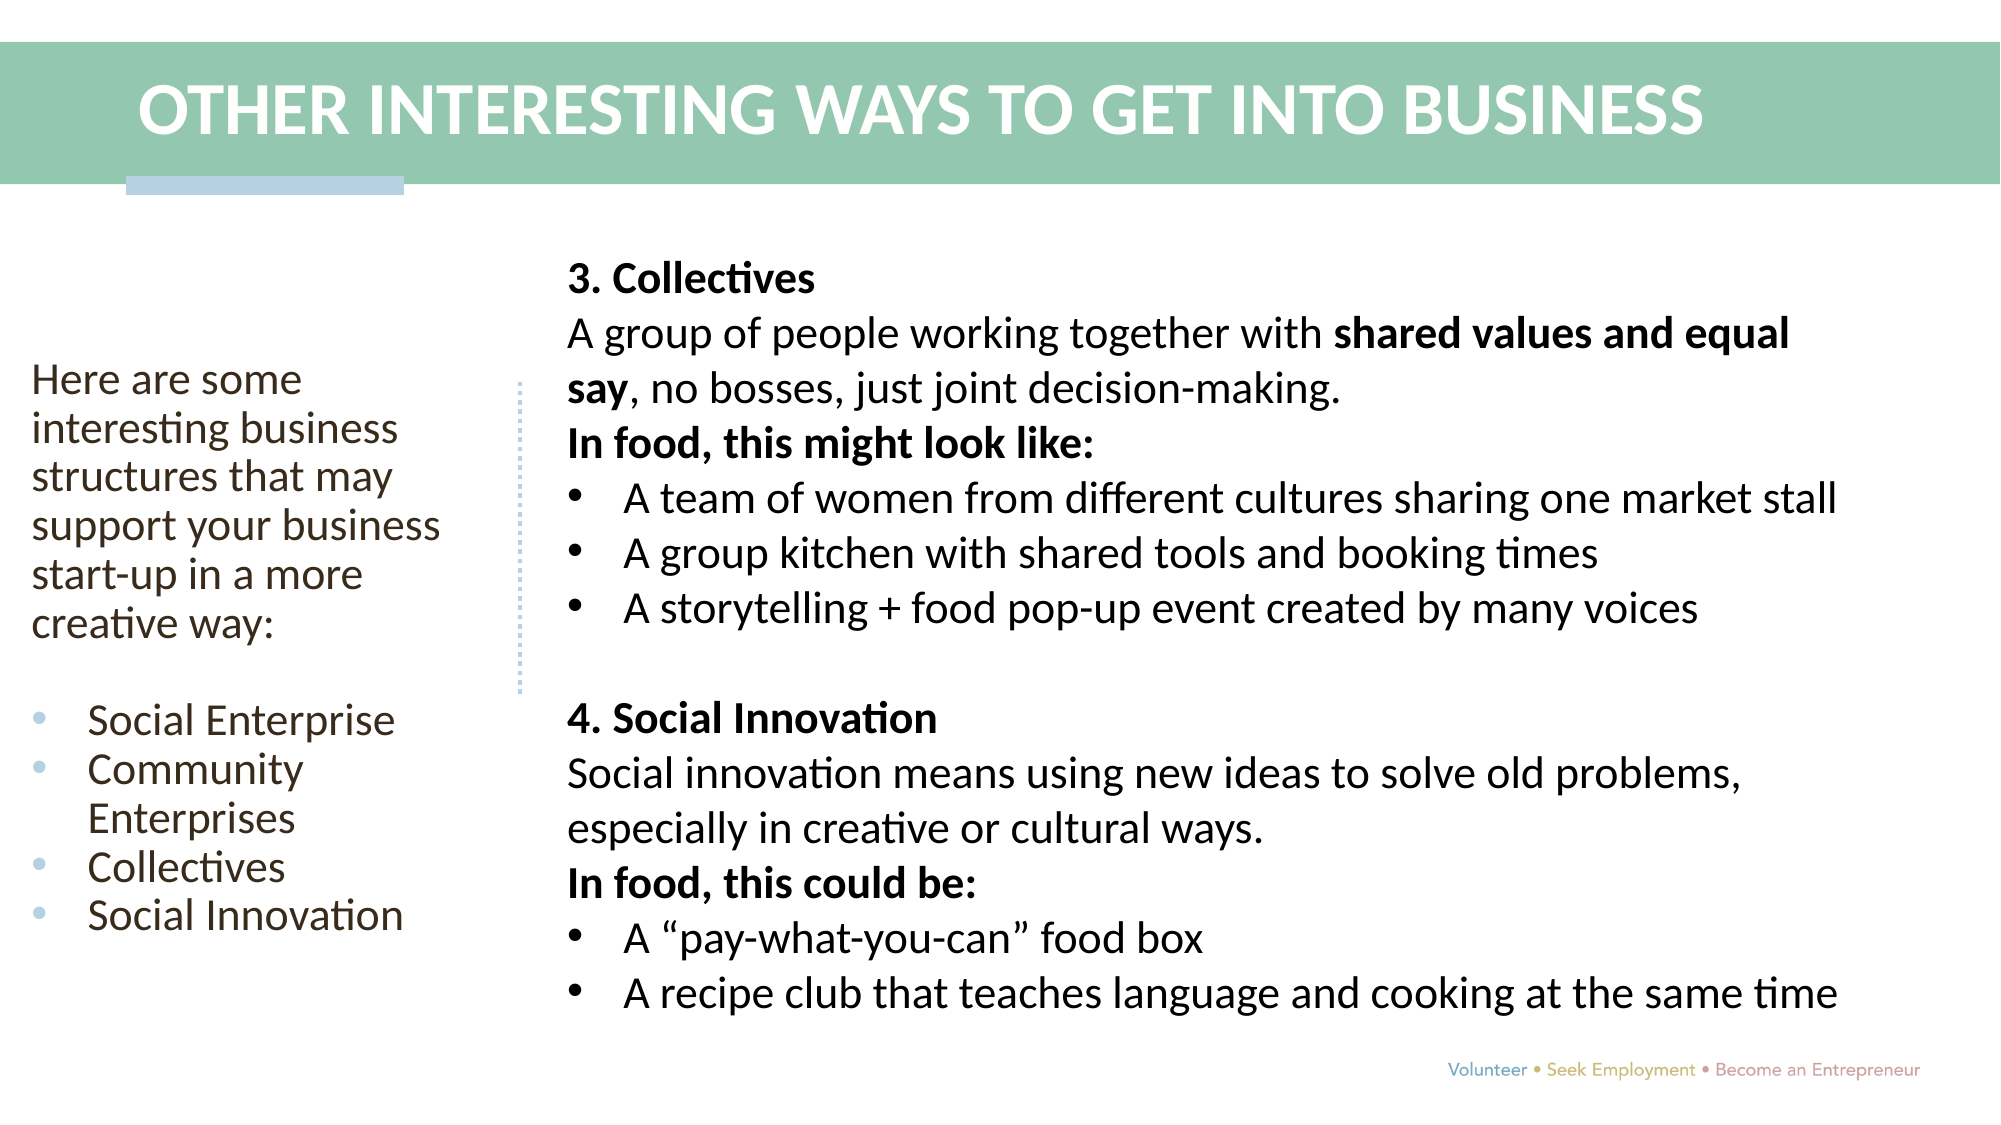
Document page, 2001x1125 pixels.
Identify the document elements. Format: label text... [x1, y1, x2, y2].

text_box Here are some interesting business structures that may support your business start-up in a more creative way: Social Enterprise Community Enterprises Collectives Social Innovation [16, 347, 466, 599]
text_box 3. Collectives A group of people working together with shared values and equal say, no bosses, just joint decision-making. In food, this might look like: A team of women from different cultures sharing one market stall A group kitchen with shared tools and booking times A storytelling + food pop-up event created by many voices 4. Social Innovation Social innovation means using new ideas to solve old problems, especially in creative or cultural ways. In food, this could be: A “pay-what-you-can” food box A recipe club that teaches language and cooking at the same time [552, 239, 1887, 1070]
picture [1418, 1046, 1971, 1103]
list OTHER INTERESTING WAYS TO GET INTO BUSINESS [123, 51, 1913, 170]
text_box [0, 599, 1104, 1125]
